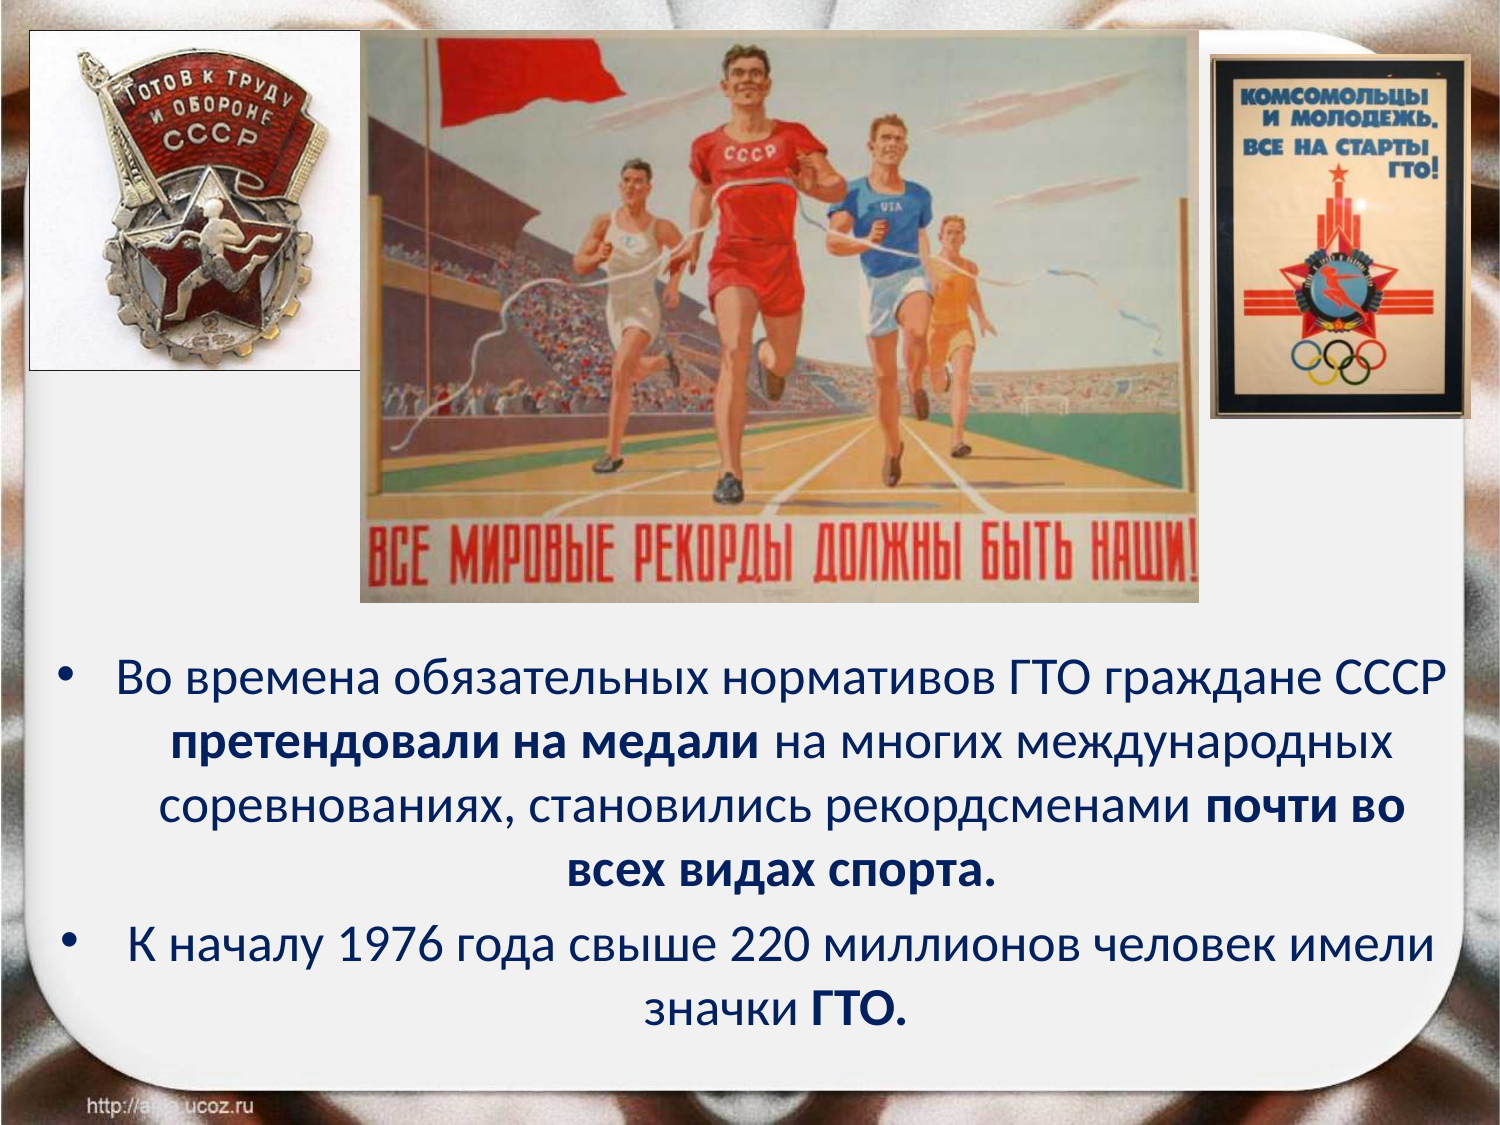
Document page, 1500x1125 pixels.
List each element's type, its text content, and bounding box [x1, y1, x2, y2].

list Во времена обязательных нормативов ГТО граждане СССР претендовали на медали на многих международных соревнованиях, становились рекордсменами почти во всех видах спорта. К началу 1976 года свыше 220 миллионов человек имели значки ГТО. [41, 633, 1471, 1047]
picture [0, 0, 1500, 1125]
